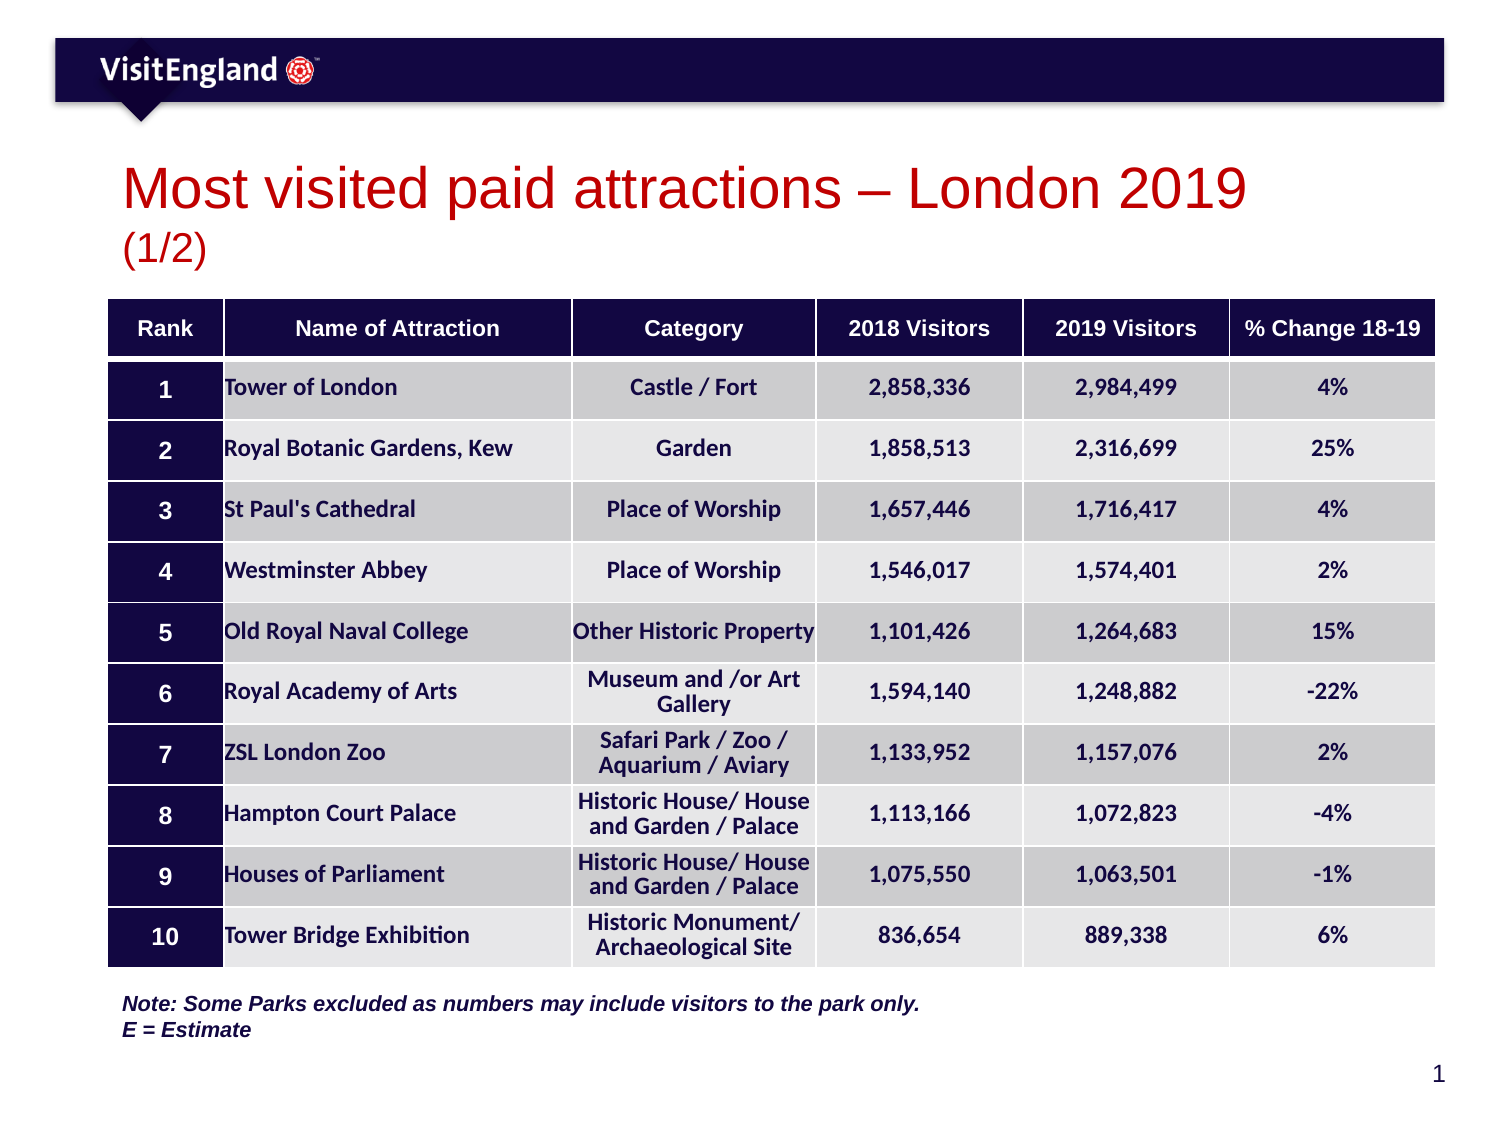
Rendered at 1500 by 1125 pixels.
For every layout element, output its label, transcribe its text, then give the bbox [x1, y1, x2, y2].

table_header Name of Attraction [225, 299, 571, 356]
table_cell Museum and /or Art Gallery [573, 664, 815, 723]
table_cell Hampton Court Palace [225, 786, 571, 845]
table_cell 1,063,501 [1024, 847, 1229, 906]
table_cell 1,858,513 [817, 421, 1022, 480]
table_cell 6% [1230, 908, 1435, 967]
table_cell 8 [108, 786, 223, 845]
table_cell -1% [1230, 847, 1435, 906]
table_cell 1,657,446 [817, 482, 1022, 541]
table_cell 2 [108, 421, 223, 480]
table_cell -4% [1230, 786, 1435, 845]
table_cell Old Royal Naval College [225, 603, 571, 662]
table_cell -22% [1230, 664, 1435, 723]
table_header Category [573, 299, 815, 356]
table_cell 5 [108, 603, 223, 662]
table_cell 1,101,426 [817, 603, 1022, 662]
table_cell 1 [108, 362, 223, 419]
table_cell 1,157,076 [1024, 725, 1229, 784]
table_cell 4% [1230, 362, 1435, 419]
title Most visited paid attractions – London 2019 (1/2) [107, 143, 1445, 276]
table_cell Royal Botanic Gardens, Kew [225, 421, 571, 480]
table_header 2018 Visitors [817, 299, 1022, 356]
table_cell 1,072,823 [1024, 786, 1229, 845]
table_cell 15% [1230, 603, 1435, 662]
table_cell Castle / Fort [573, 362, 815, 419]
table_cell 836,654 [817, 908, 1022, 967]
table_cell 1,075,550 [817, 847, 1022, 906]
table_cell Safari Park / Zoo / Aquarium / Aviary [573, 725, 815, 784]
table_cell 7 [108, 725, 223, 784]
table_cell 1,546,017 [817, 543, 1022, 602]
table_cell St Paul's Cathedral [225, 482, 571, 541]
table_cell Place of Worship [573, 482, 815, 541]
table_cell ZSL London Zoo [225, 725, 571, 784]
table_cell Place of Worship [573, 543, 815, 602]
text_box Note: Some Parks excluded as numbers may include visitors to the park only. E = Estimate [107, 982, 1405, 1050]
table_cell 25% [1230, 421, 1435, 480]
table_cell Historic House/ House and Garden / Palace [573, 847, 815, 906]
table_cell 4% [1230, 482, 1435, 541]
table_cell 2,984,499 [1024, 362, 1229, 419]
table_cell 1,248,882 [1024, 664, 1229, 723]
table_cell Historic House/ House and Garden / Palace [573, 786, 815, 845]
table_cell Westminster Abbey [225, 543, 571, 602]
table_cell 2% [1230, 543, 1435, 602]
picture [95, 56, 322, 88]
table_cell 6 [108, 664, 223, 723]
table_header Rank [108, 299, 223, 356]
table_cell 1,264,683 [1024, 603, 1229, 662]
table_cell 4 [108, 543, 223, 602]
table_cell 889,338 [1024, 908, 1229, 967]
table_cell Tower of London [225, 362, 571, 419]
table_header 2019 Visitors [1024, 299, 1229, 356]
table_cell 3 [108, 482, 223, 541]
table_cell 1,594,140 [817, 664, 1022, 723]
table_cell Garden [573, 421, 815, 480]
table_cell 1,574,401 [1024, 543, 1229, 602]
table_cell Other Historic Property [573, 603, 815, 662]
table_cell 2,858,336 [817, 362, 1022, 419]
table_cell 1,716,417 [1024, 482, 1229, 541]
table_cell Historic Monument/ Archaeological Site [573, 908, 815, 967]
table_cell 9 [108, 847, 223, 906]
table_cell 10 [108, 908, 223, 967]
table_cell 2% [1230, 725, 1435, 784]
table_cell Tower Bridge Exhibition [225, 908, 571, 967]
table_header % Change 18-19 [1230, 299, 1435, 356]
table_cell Royal Academy of Arts [225, 664, 571, 723]
table_cell 2,316,699 [1024, 421, 1229, 480]
table_cell Houses of Parliament [225, 847, 571, 906]
table_cell 1,113,166 [817, 786, 1022, 845]
table_cell 1,133,952 [817, 725, 1022, 784]
